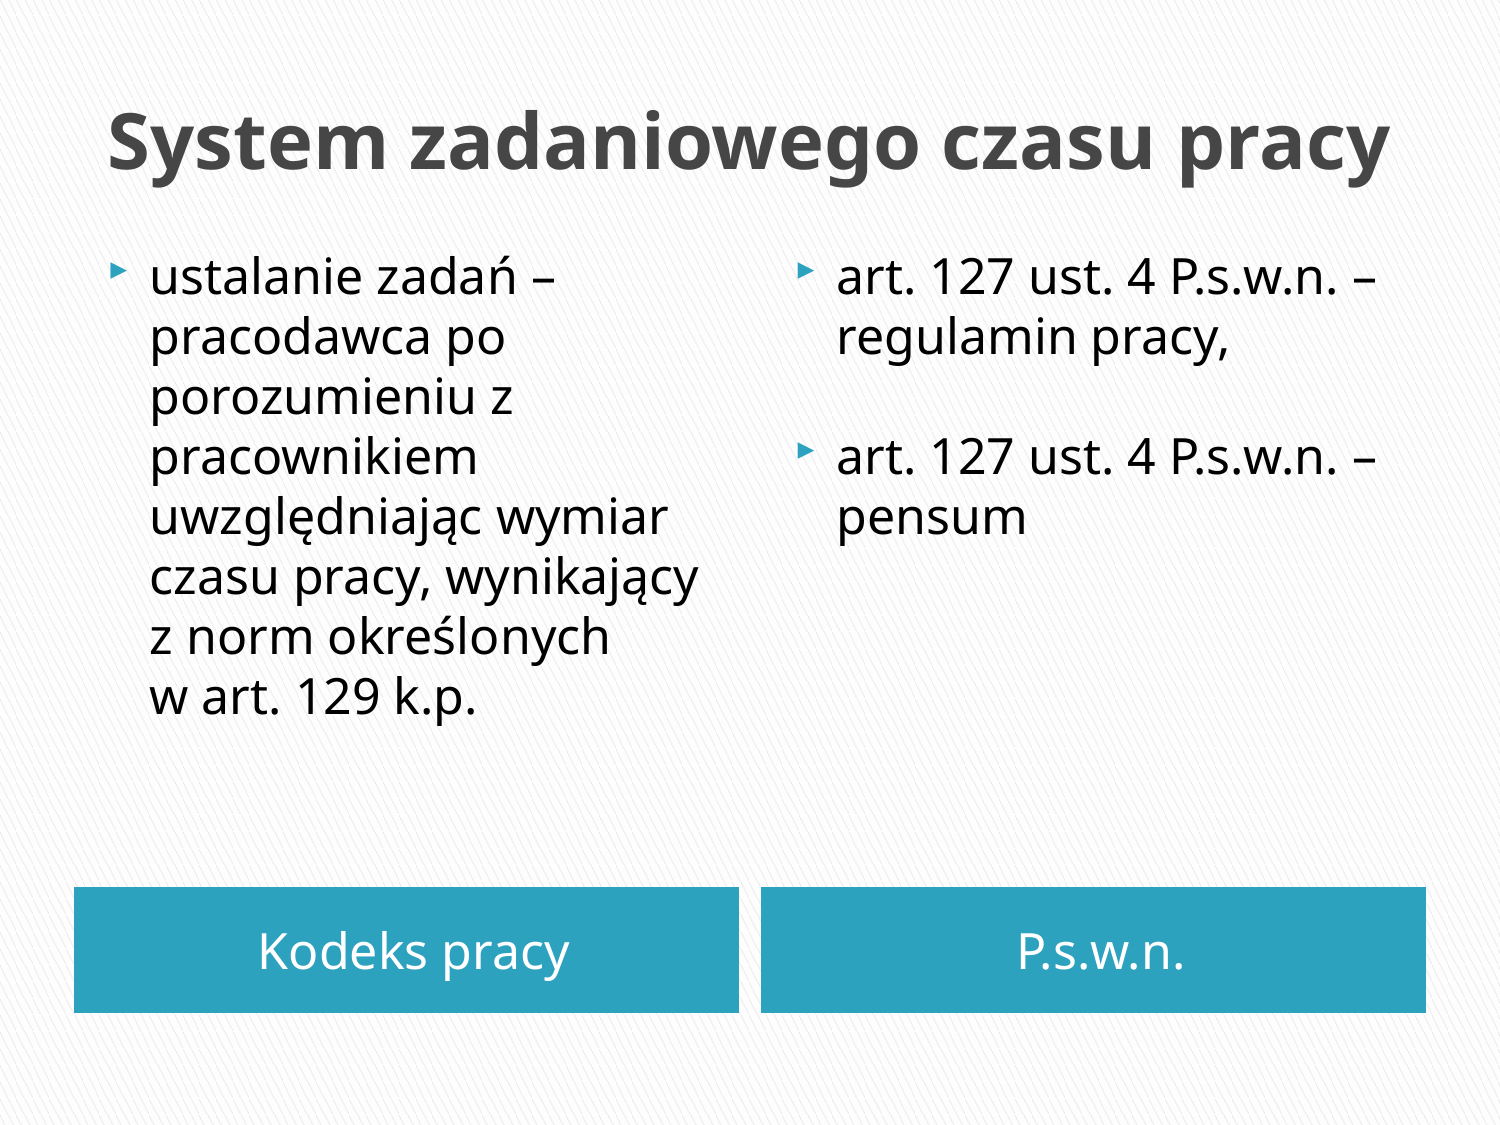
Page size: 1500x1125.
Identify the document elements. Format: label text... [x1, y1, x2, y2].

list Kodeks pracy [74, 887, 739, 1013]
list art. 127 ust. 4 P.s.w.n. – regulamin pracy, art. 127 ust. 4 P.s.w.n. – pensum [761, 236, 1425, 884]
list ustalanie zadań – pracodawca po porozumieniu z pracownikiem uwzględniając wymiar czasu pracy, wynikający z norm określonych w art. 129 k.p. [75, 236, 738, 884]
list P.s.w.n. [761, 887, 1426, 1013]
title System zadaniowego czasu pracy [75, 44, 1425, 233]
